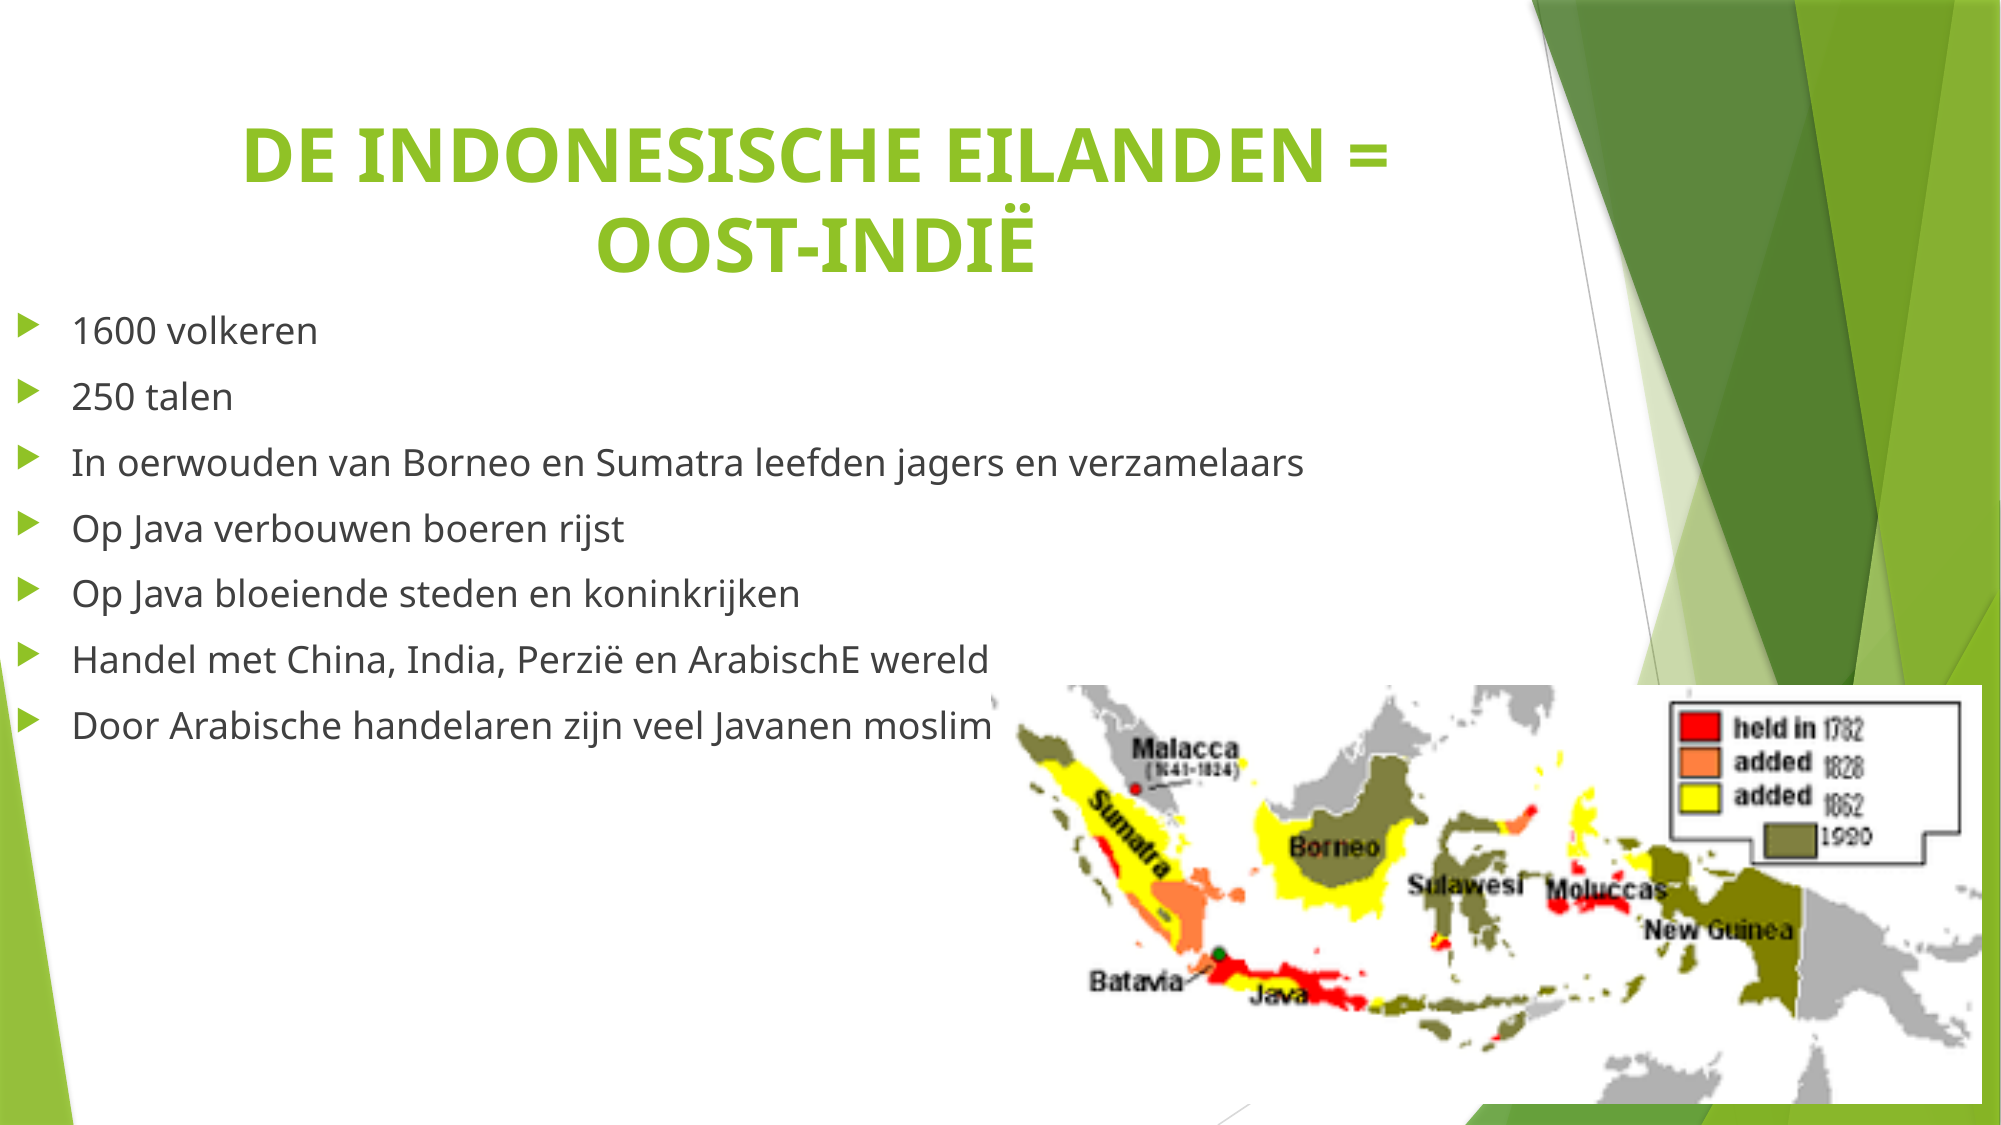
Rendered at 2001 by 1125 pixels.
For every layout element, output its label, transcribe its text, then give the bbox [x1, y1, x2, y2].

title DE INDONESISCHE EILANDEN = OOST-INDIË [111, 99, 1522, 299]
list 1600 volkeren 250 talen In oerwouden van Borneo en Sumatra leefden jagers en verzamelaars Op Java verbouwen boeren rijst Op Java bloeiende steden en koninkrijken Handel met China, India, Perzië en ArabischE wereld Door Arabische handelaren zijn veel Javanen moslim [0, 299, 2000, 1014]
picture [991, 685, 1982, 1104]
